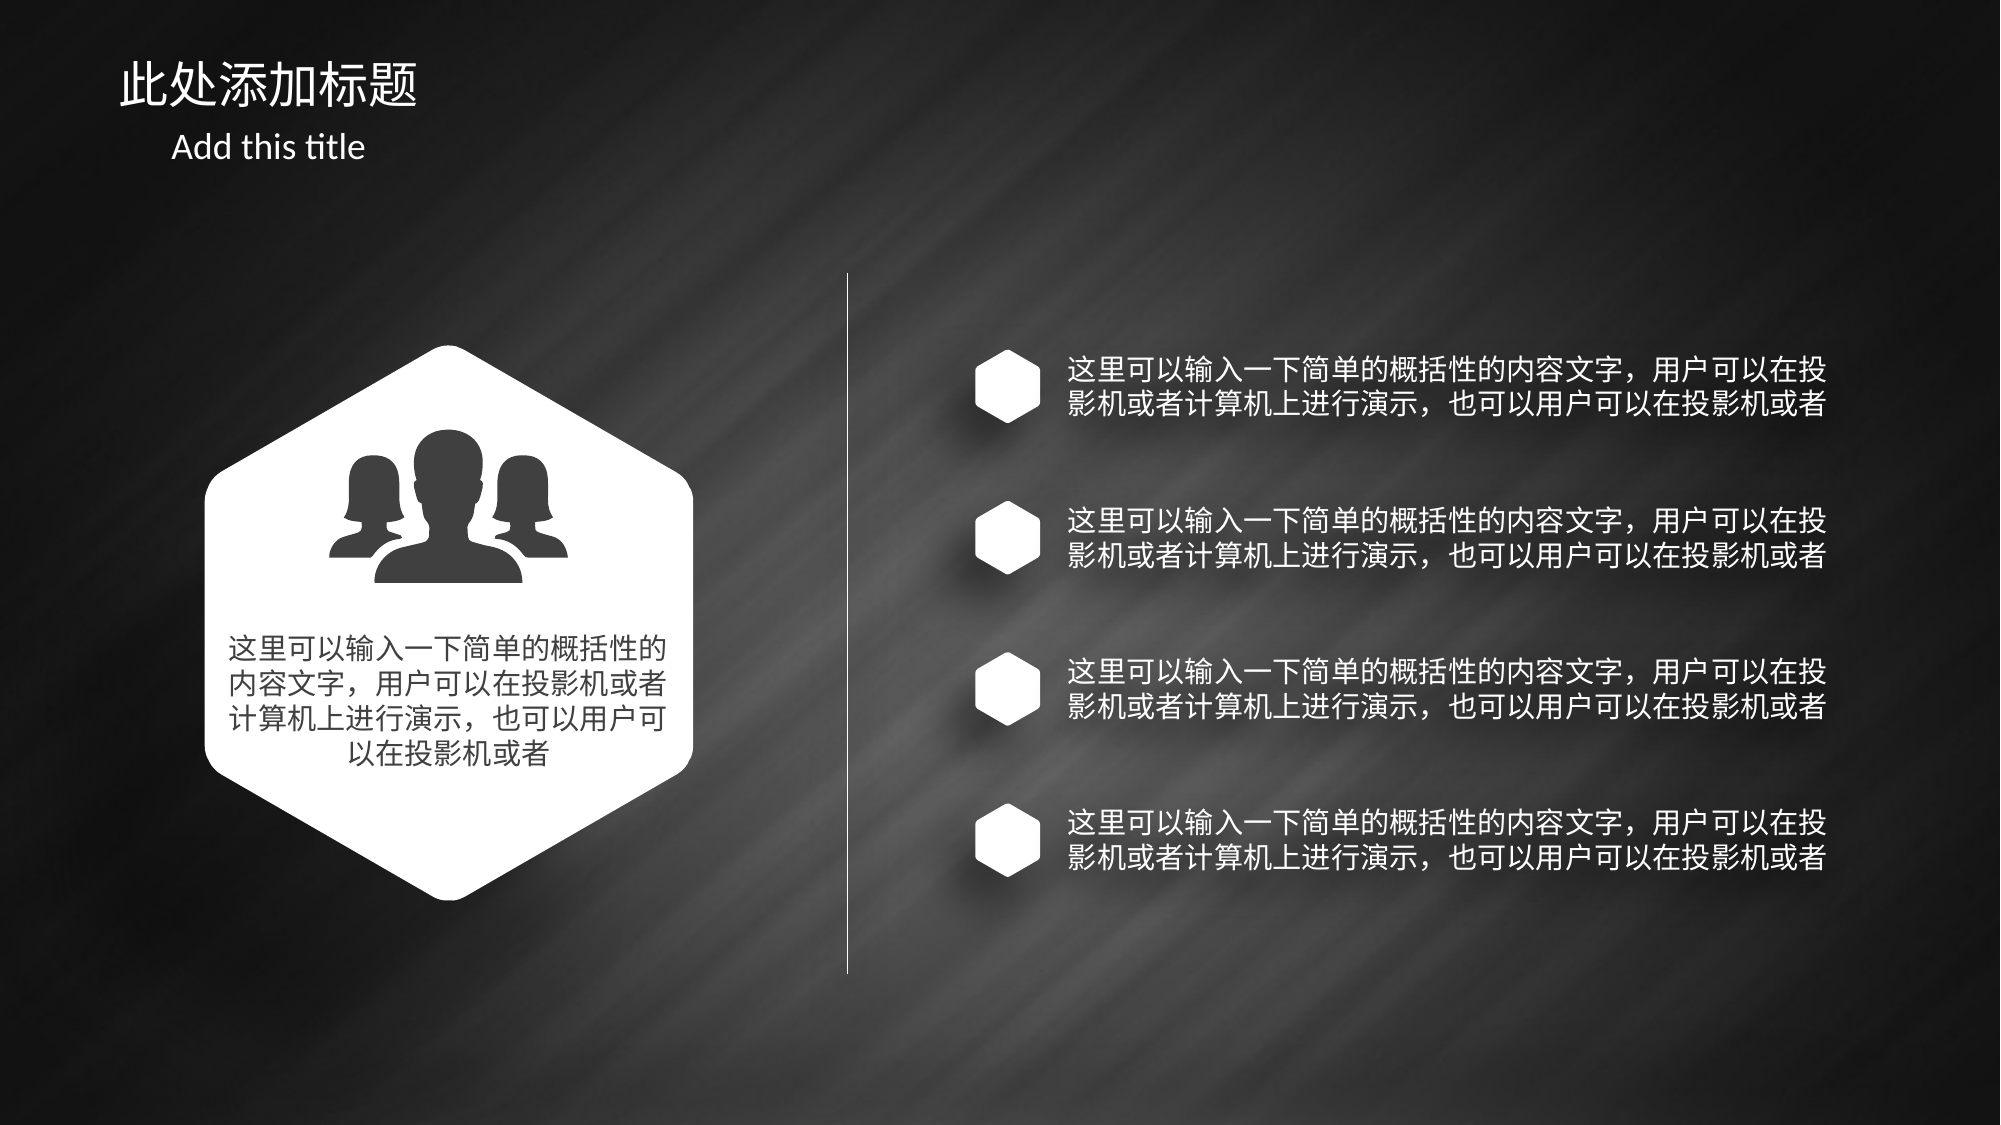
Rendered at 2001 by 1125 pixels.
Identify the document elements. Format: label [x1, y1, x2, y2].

picture [0, 0, 2000, 1125]
text_box [328, 429, 568, 583]
